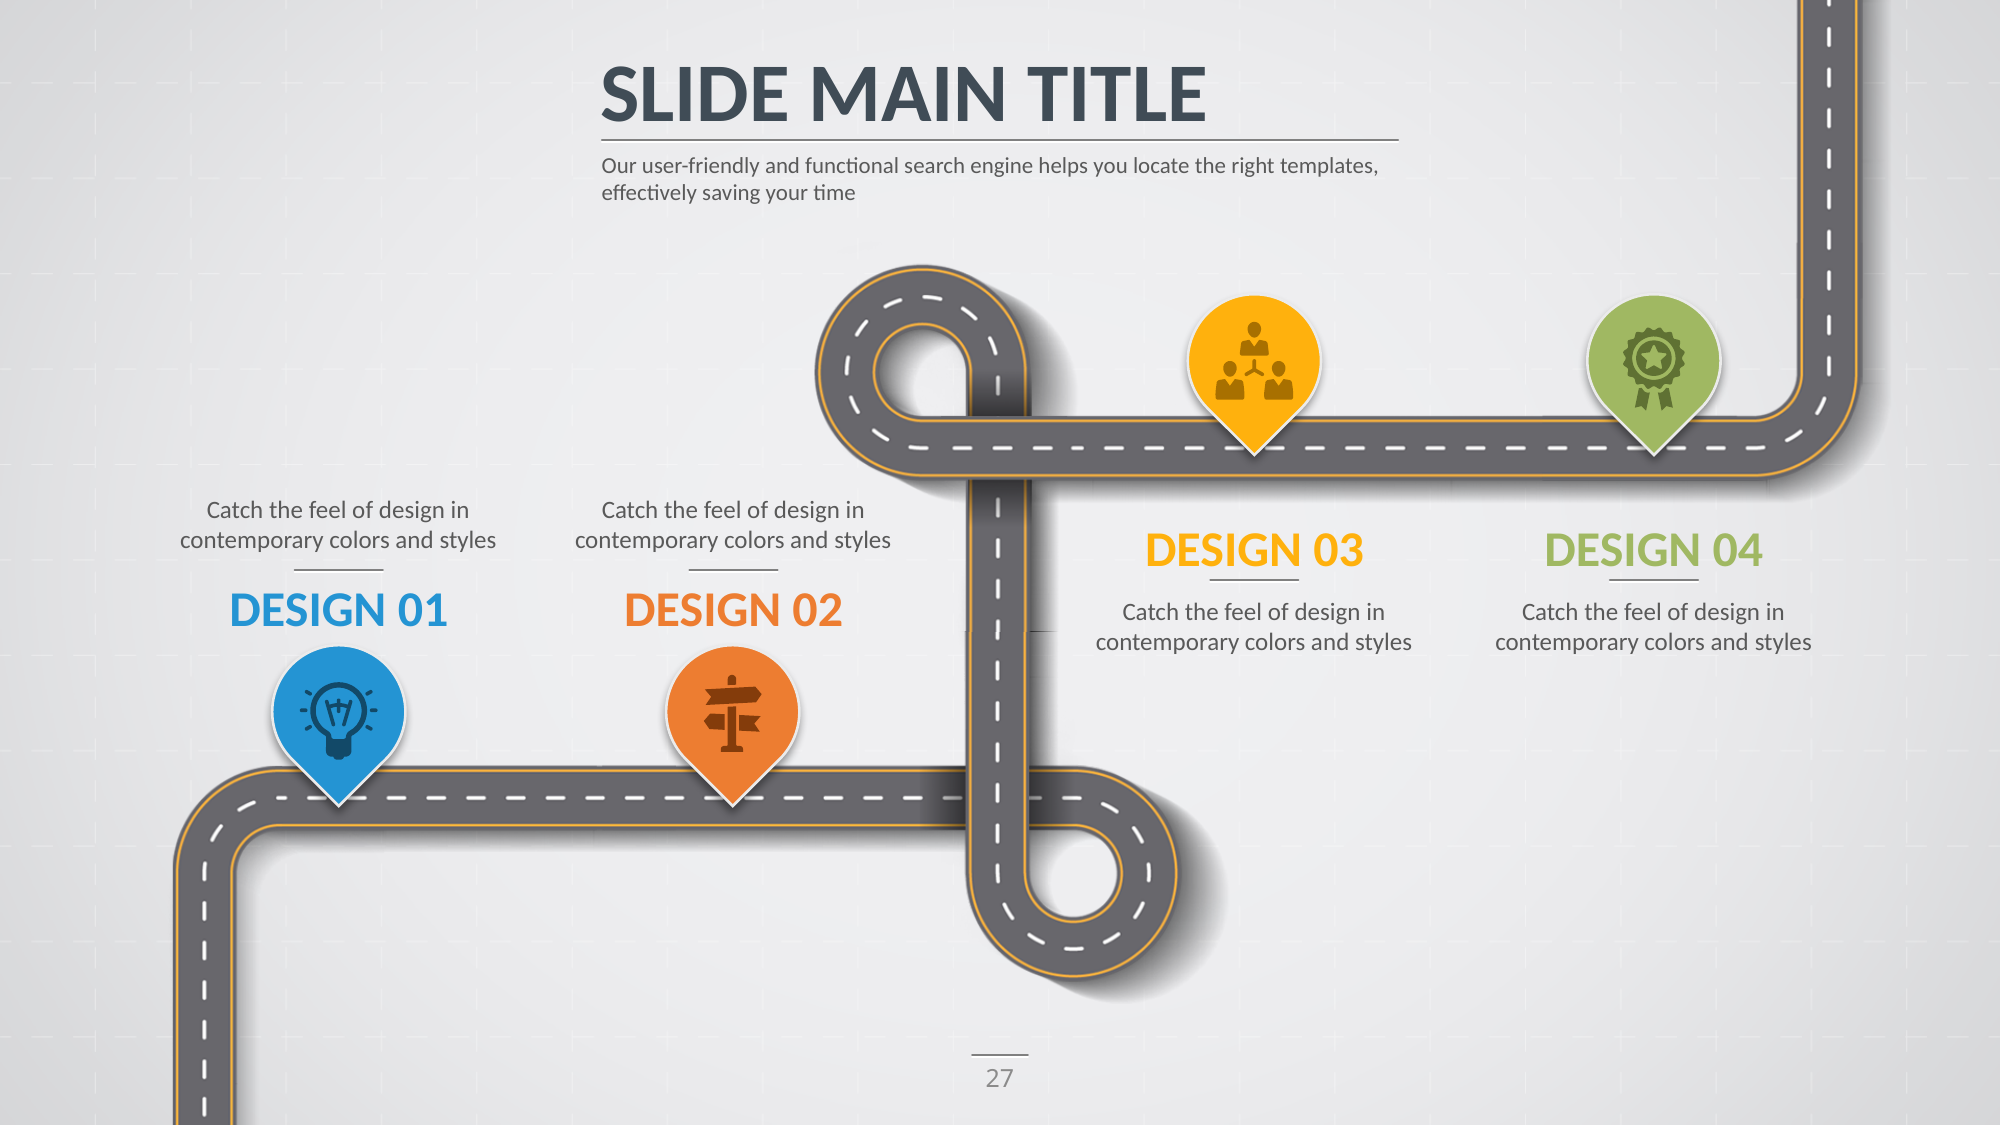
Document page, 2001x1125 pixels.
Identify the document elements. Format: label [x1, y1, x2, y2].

text_box [1075, 508, 1434, 664]
text_box [159, 486, 518, 646]
text_box [554, 486, 913, 646]
text_box [1587, 294, 1721, 428]
text_box [665, 646, 800, 779]
text_box [1187, 294, 1321, 428]
picture [0, 0, 2000, 1125]
text_box [585, 30, 1415, 214]
text_box [272, 646, 406, 779]
text_box [1474, 508, 1833, 664]
